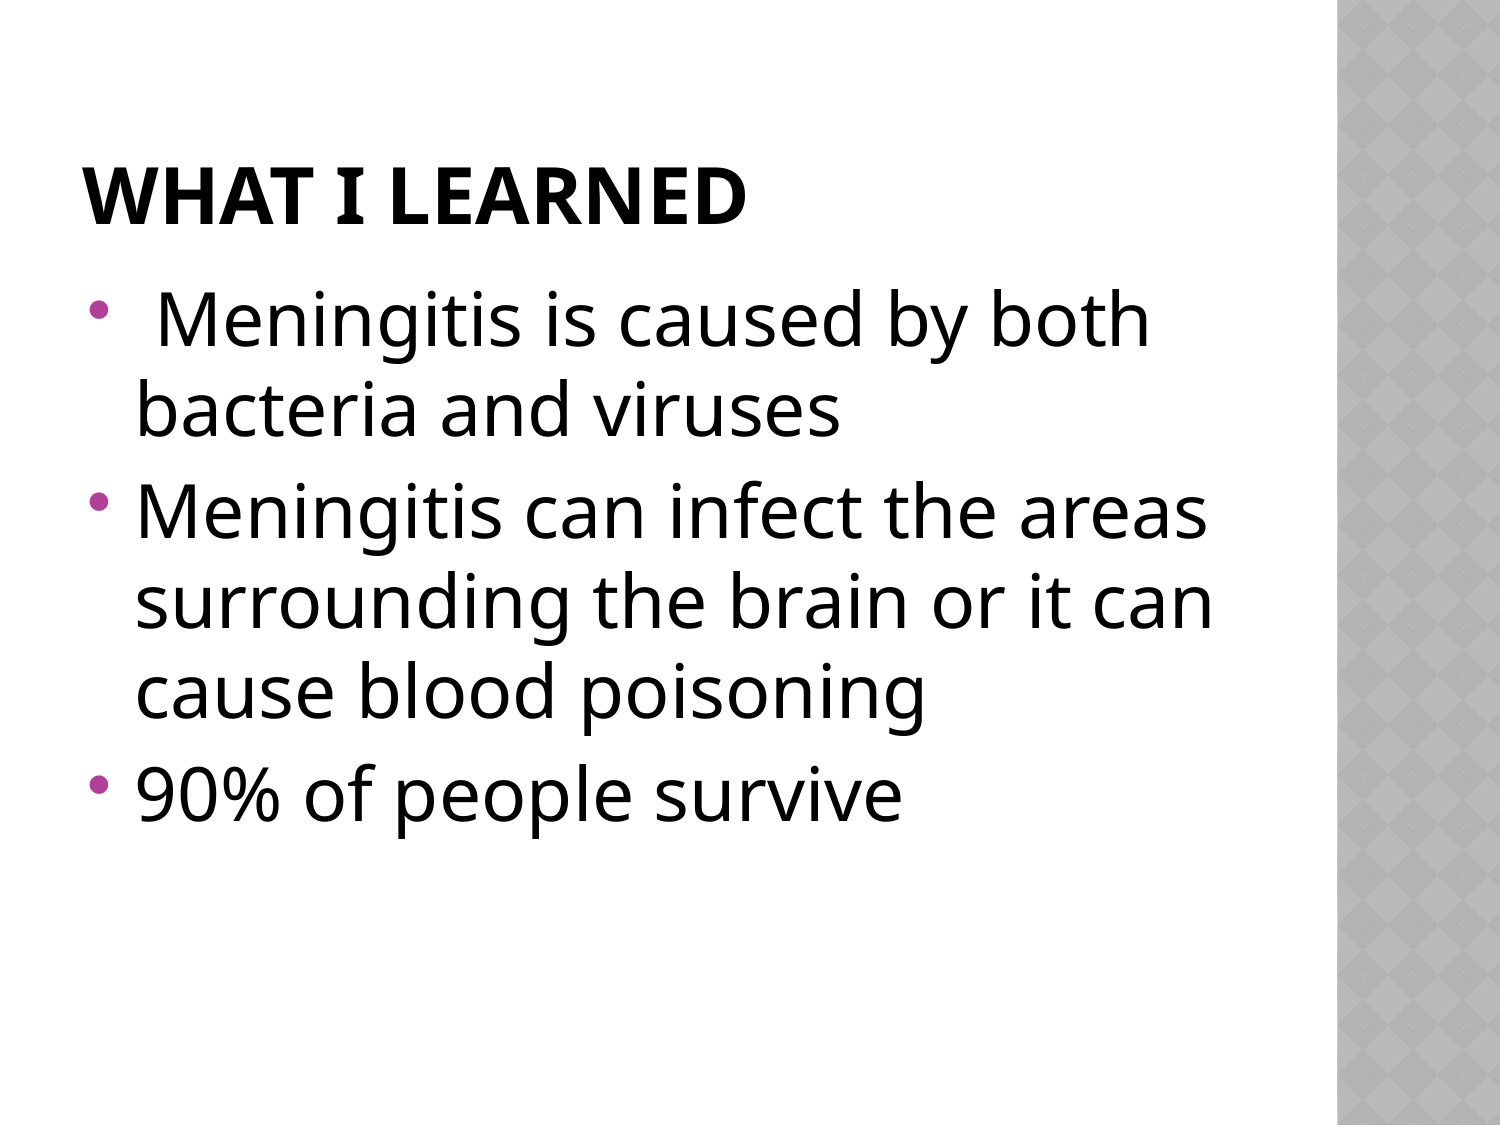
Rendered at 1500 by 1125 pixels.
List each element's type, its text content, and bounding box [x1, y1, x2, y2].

title What I learned [75, 52, 1263, 240]
list Meningitis is caused by both bacteria and viruses Meningitis can infect the areas surrounding the brain or it can cause blood poisoning 90% of people survive [75, 264, 1263, 1059]
